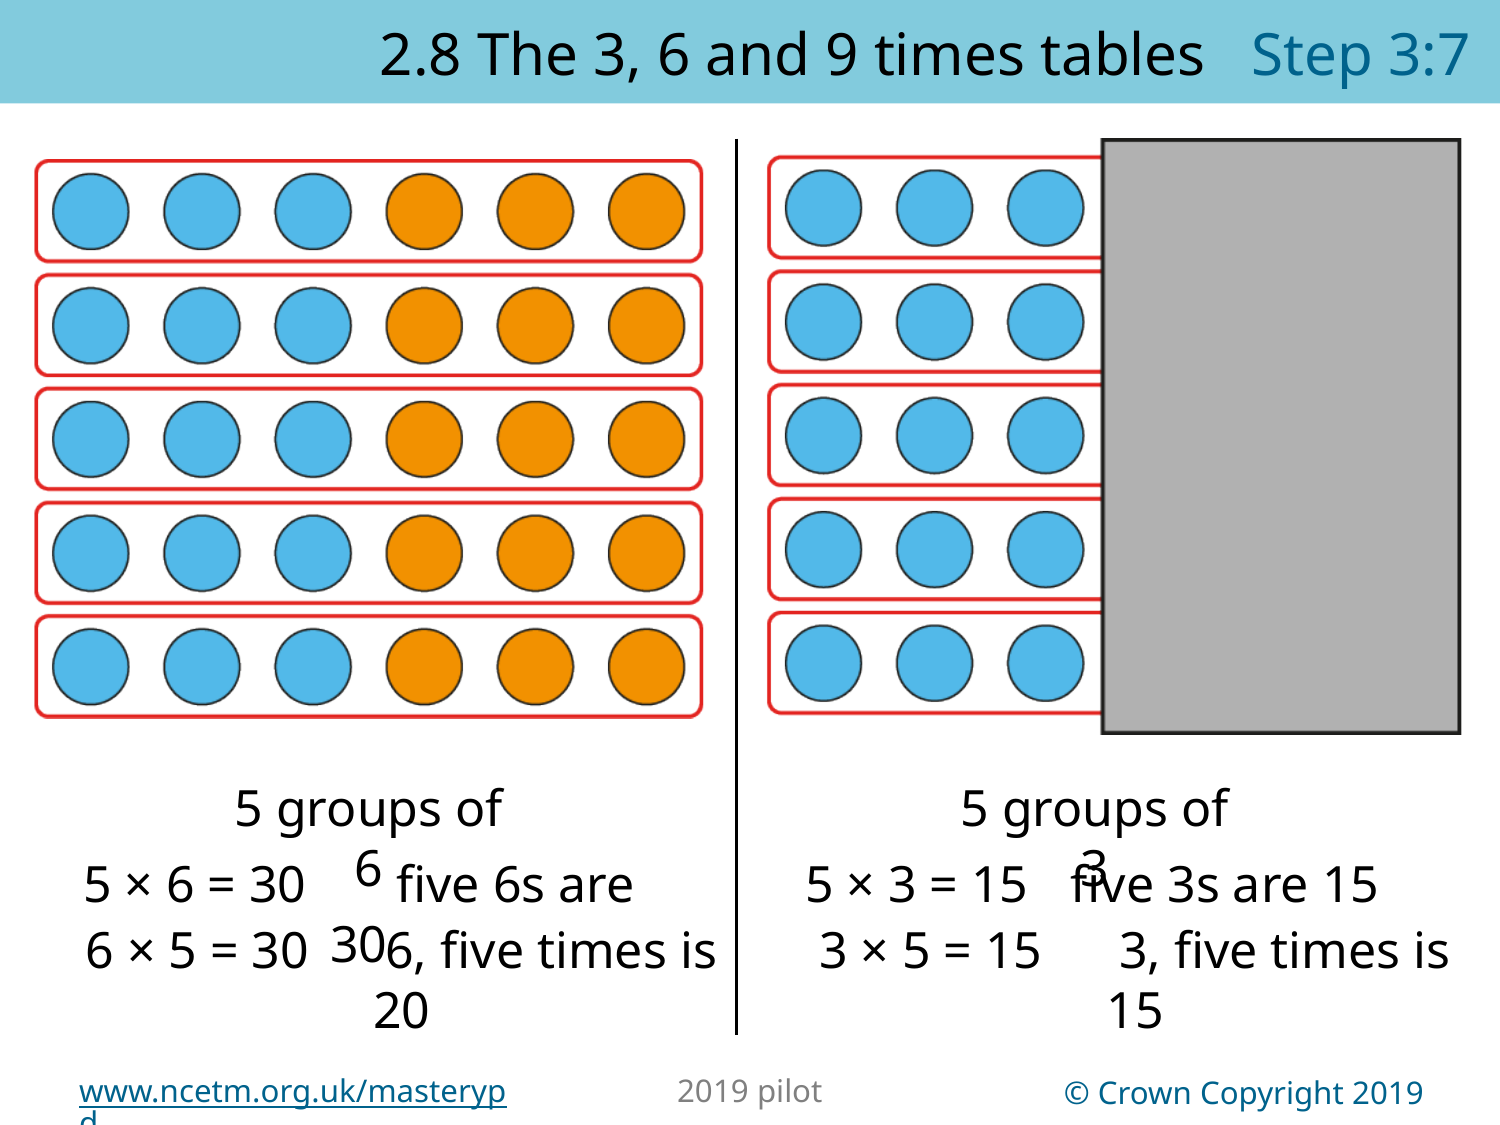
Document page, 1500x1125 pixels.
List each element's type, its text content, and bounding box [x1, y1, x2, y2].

text_box 5 groups of 6 [207, 769, 532, 844]
picture [0, 138, 736, 735]
text_box 3 × 5 = 15 3, five times is 15 [786, 911, 1484, 1047]
text_box 5 groups of 3 [933, 769, 1258, 905]
text_box 5 × 6 = 30 five 6s are 30 [53, 844, 665, 911]
text_box 6 × 5 = 30 6, five times is 20 [53, 911, 750, 1047]
text_box 5 × 3 = 15 five 3s are 15 [786, 844, 1399, 911]
list 2.8 The 3, 6 and 9 times tables Step 3:7 [0, 0, 1500, 104]
picture [737, 138, 1500, 735]
